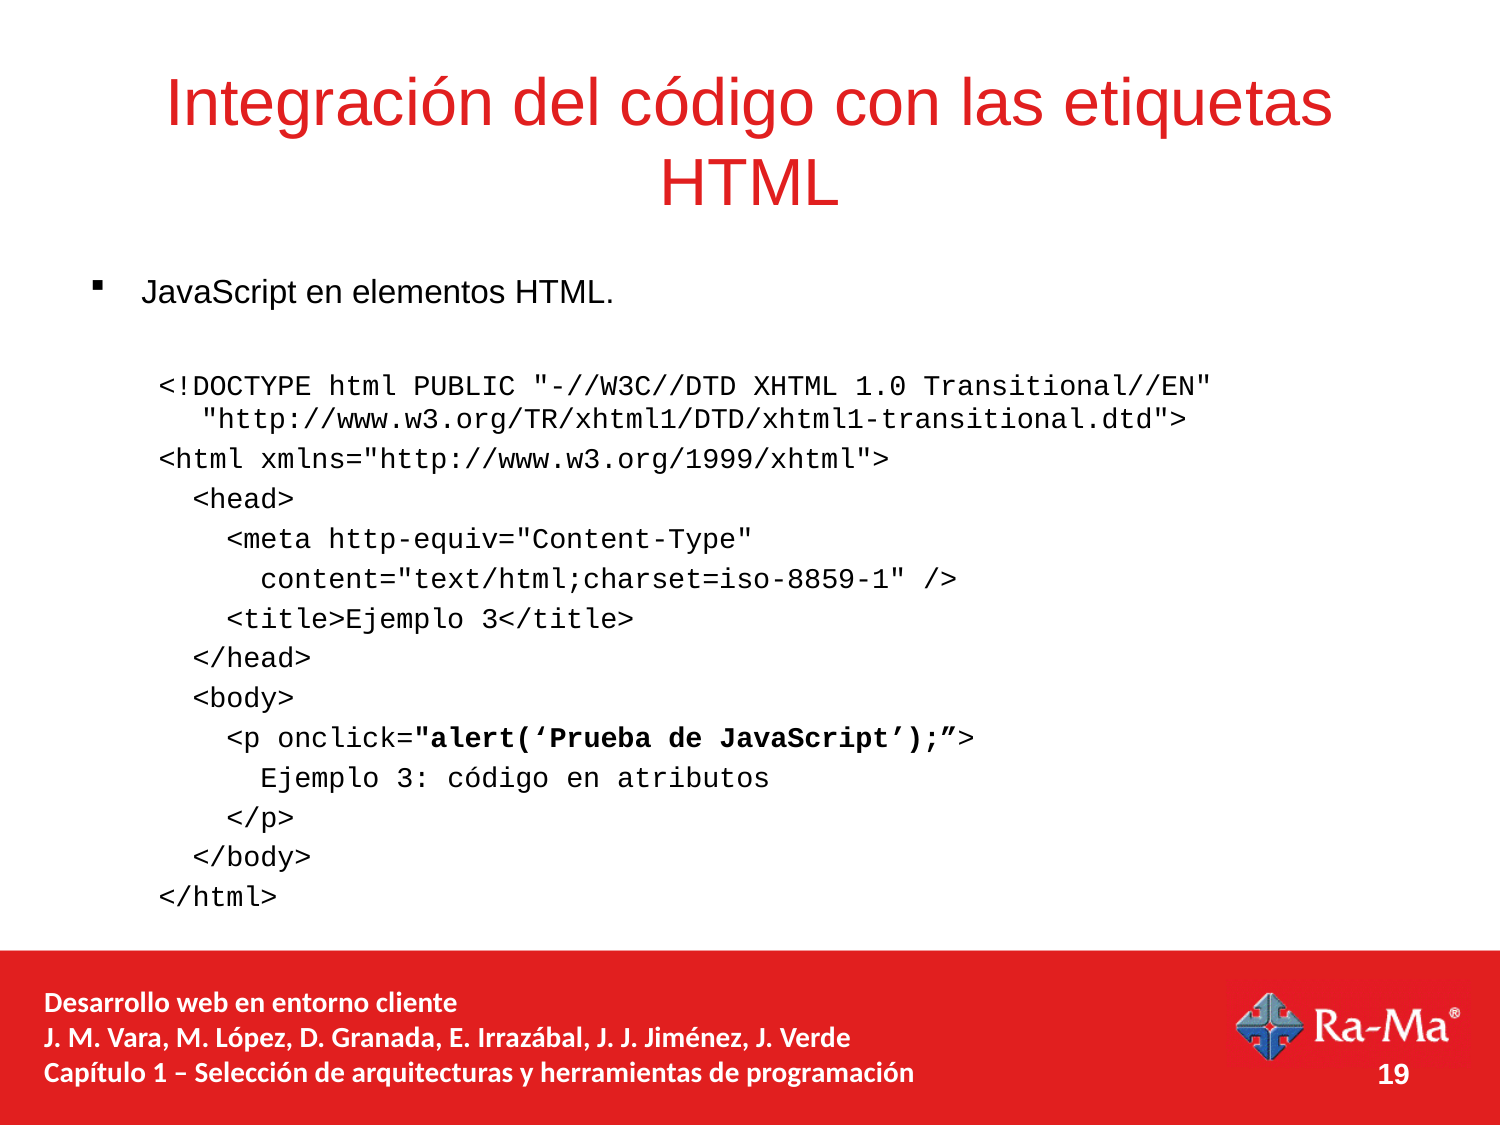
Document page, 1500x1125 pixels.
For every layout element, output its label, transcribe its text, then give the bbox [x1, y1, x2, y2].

footer Desarrollo web en entorno cliente J. M. Vara, M. López, D. Granada, E. Irrazábal, J. J. Jiménez, J. Verde Capítulo 1 – Selección de arquitecturas y herramientas de programación [29, 975, 1058, 1094]
title Integración del código con las etiquetas HTML [75, 45, 1425, 233]
picture [0, 0, 1500, 1125]
slide_number 19 [1074, 1042, 1425, 1103]
list JavaScript en elementos HTML. <!DOCTYPE html PUBLIC "-//W3C//DTD XHTML 1.0 Transitional//EN" "http://www.w3.org/TR/xhtml1/DTD/xhtml1-transitional.dtd"> <html xmlns="http://www.w3.org/1999/xhtml"> <head> <meta http-equiv="Content-Type" content="text/html;charset=iso-8859-1" /> <title>Ejemplo 3</title> </head> <body> <p onclick="alert(‘Prueba de JavaScript’);”> Ejemplo 3: código en atributos </p> </body> </html> [75, 262, 1425, 929]
